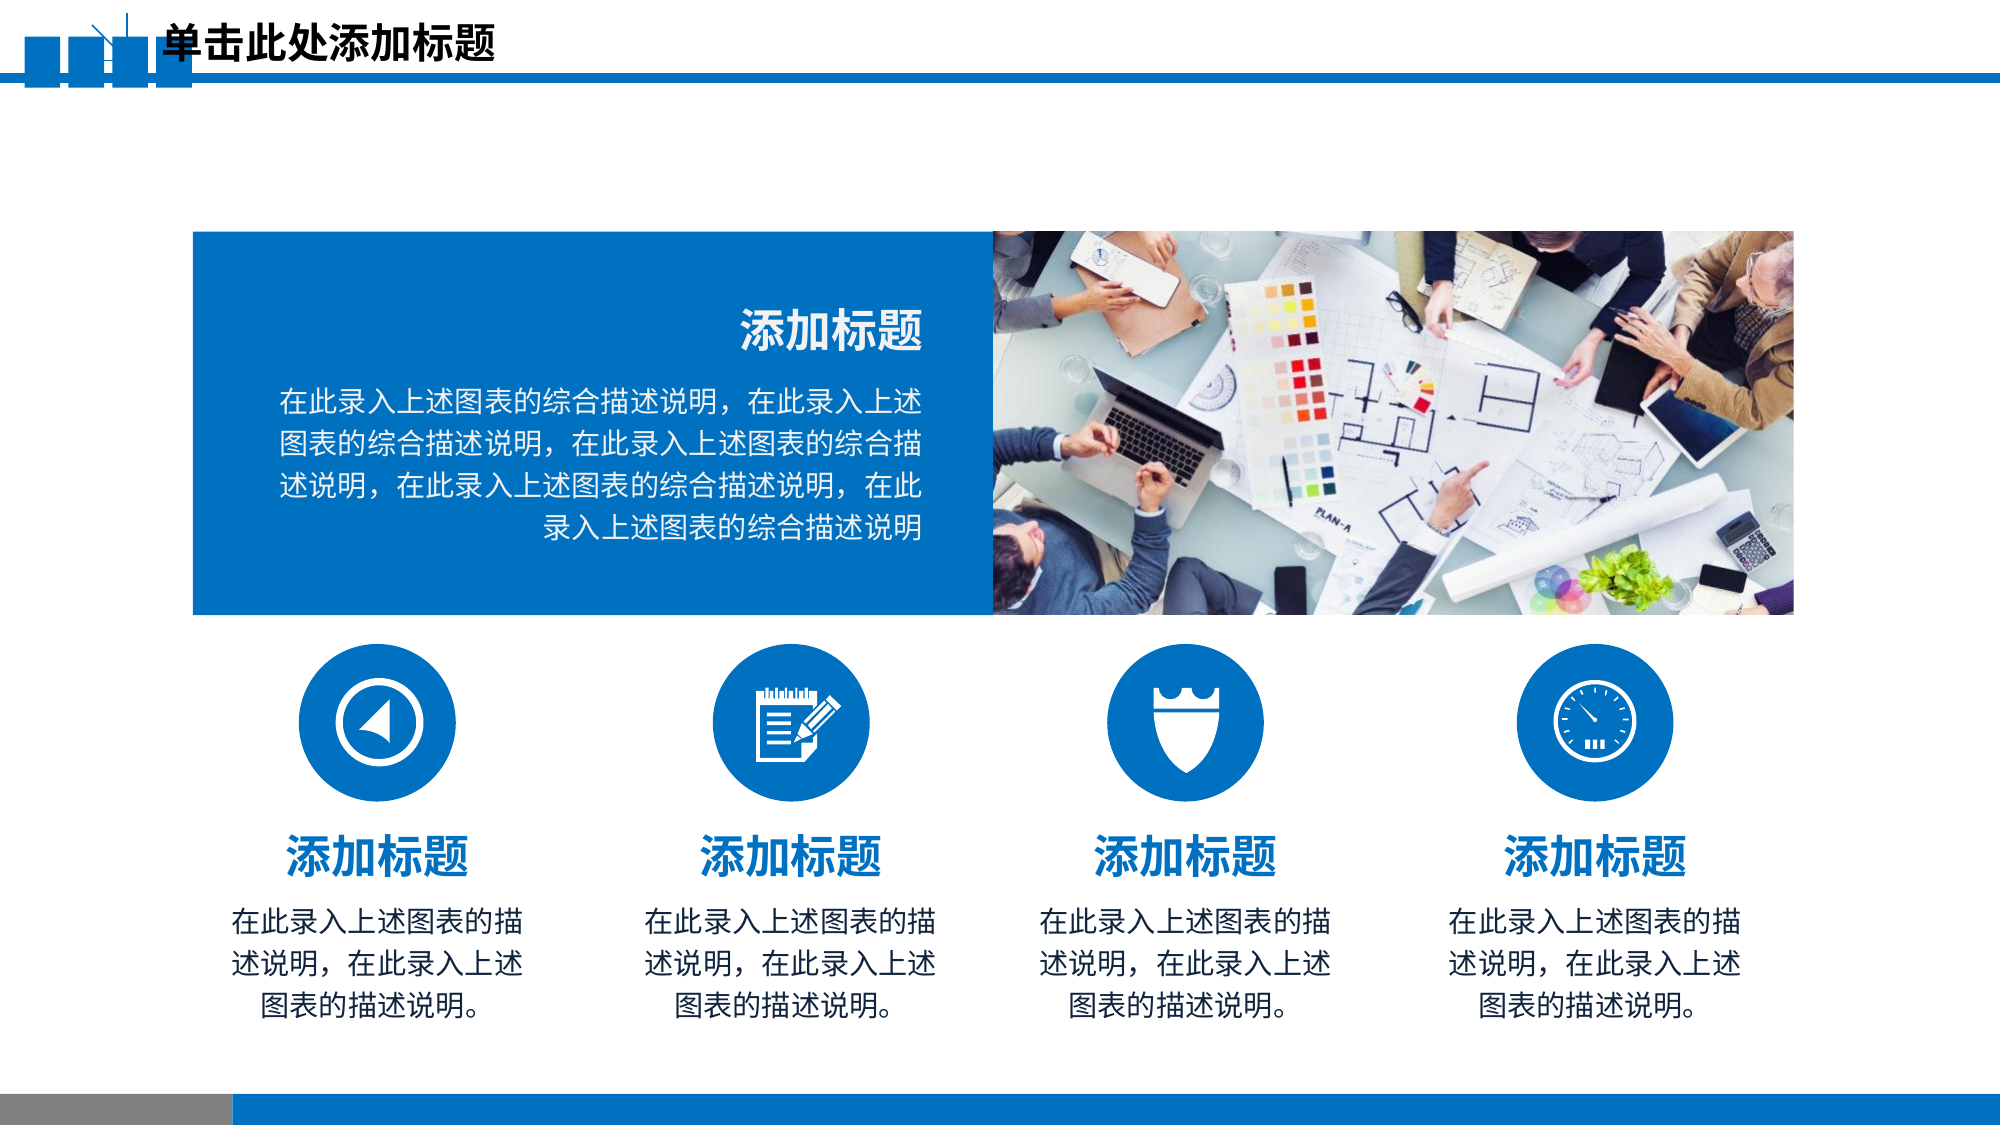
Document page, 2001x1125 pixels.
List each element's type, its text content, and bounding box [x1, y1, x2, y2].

text_box 添加标题 [724, 294, 938, 365]
text_box 在此录入上述图表的综合描述说明，在此录入上述图表的综合描述说明，在此录入上述图表的综合描述说明，在此录入上述图表的综合描述说明，在此录入上述图表的综合描述说明 [249, 368, 938, 552]
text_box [335, 677, 424, 767]
text_box 添加标题 [663, 820, 919, 889]
text_box 在此录入上述图表的描述说明，在此录入上述图表的描述说明。 [629, 889, 953, 1030]
text_box 添加标题 [249, 820, 505, 889]
text_box 在此录入上述图表的描述说明，在此录入上述图表的描述说明。 [215, 889, 539, 1030]
text_box [296, 641, 458, 804]
text_box [710, 641, 872, 804]
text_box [1153, 687, 1220, 774]
text_box [0, 1092, 230, 1125]
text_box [1553, 679, 1637, 763]
text_box 添加标题 [1058, 820, 1313, 889]
text_box [1514, 641, 1676, 804]
text_box 添加标题 [1467, 820, 1723, 889]
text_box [755, 687, 842, 763]
text_box 单击此处添加标题 [147, 9, 587, 73]
text_box [1105, 641, 1266, 804]
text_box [79, 12, 128, 61]
text_box 在此录入上述图表的描述说明，在此录入上述图表的描述说明。 [1023, 889, 1347, 1030]
text_box [191, 230, 995, 617]
text_box 在此录入上述图表的描述说明，在此录入上述图表的描述说明。 [1433, 889, 1757, 1030]
text_box [995, 230, 1796, 616]
text_box [230, 1092, 2000, 1125]
